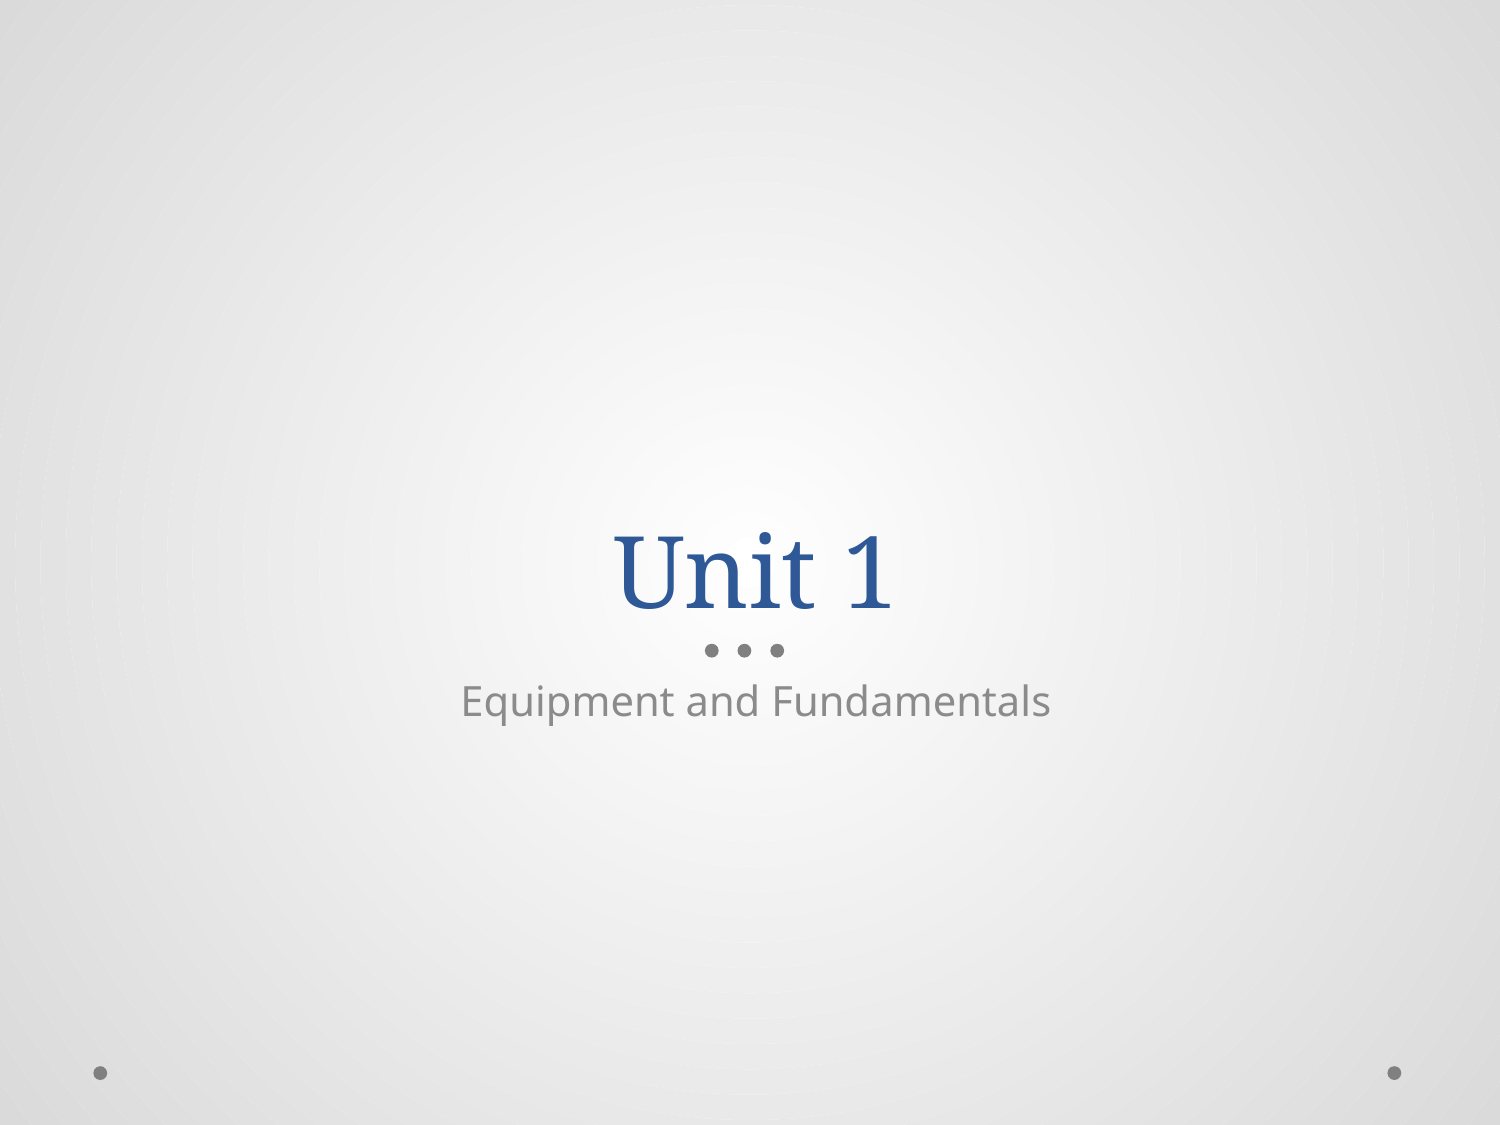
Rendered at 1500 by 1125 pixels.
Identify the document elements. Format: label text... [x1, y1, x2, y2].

list Equipment and Fundamentals [118, 667, 1394, 854]
title Unit 1 [118, 224, 1394, 636]
